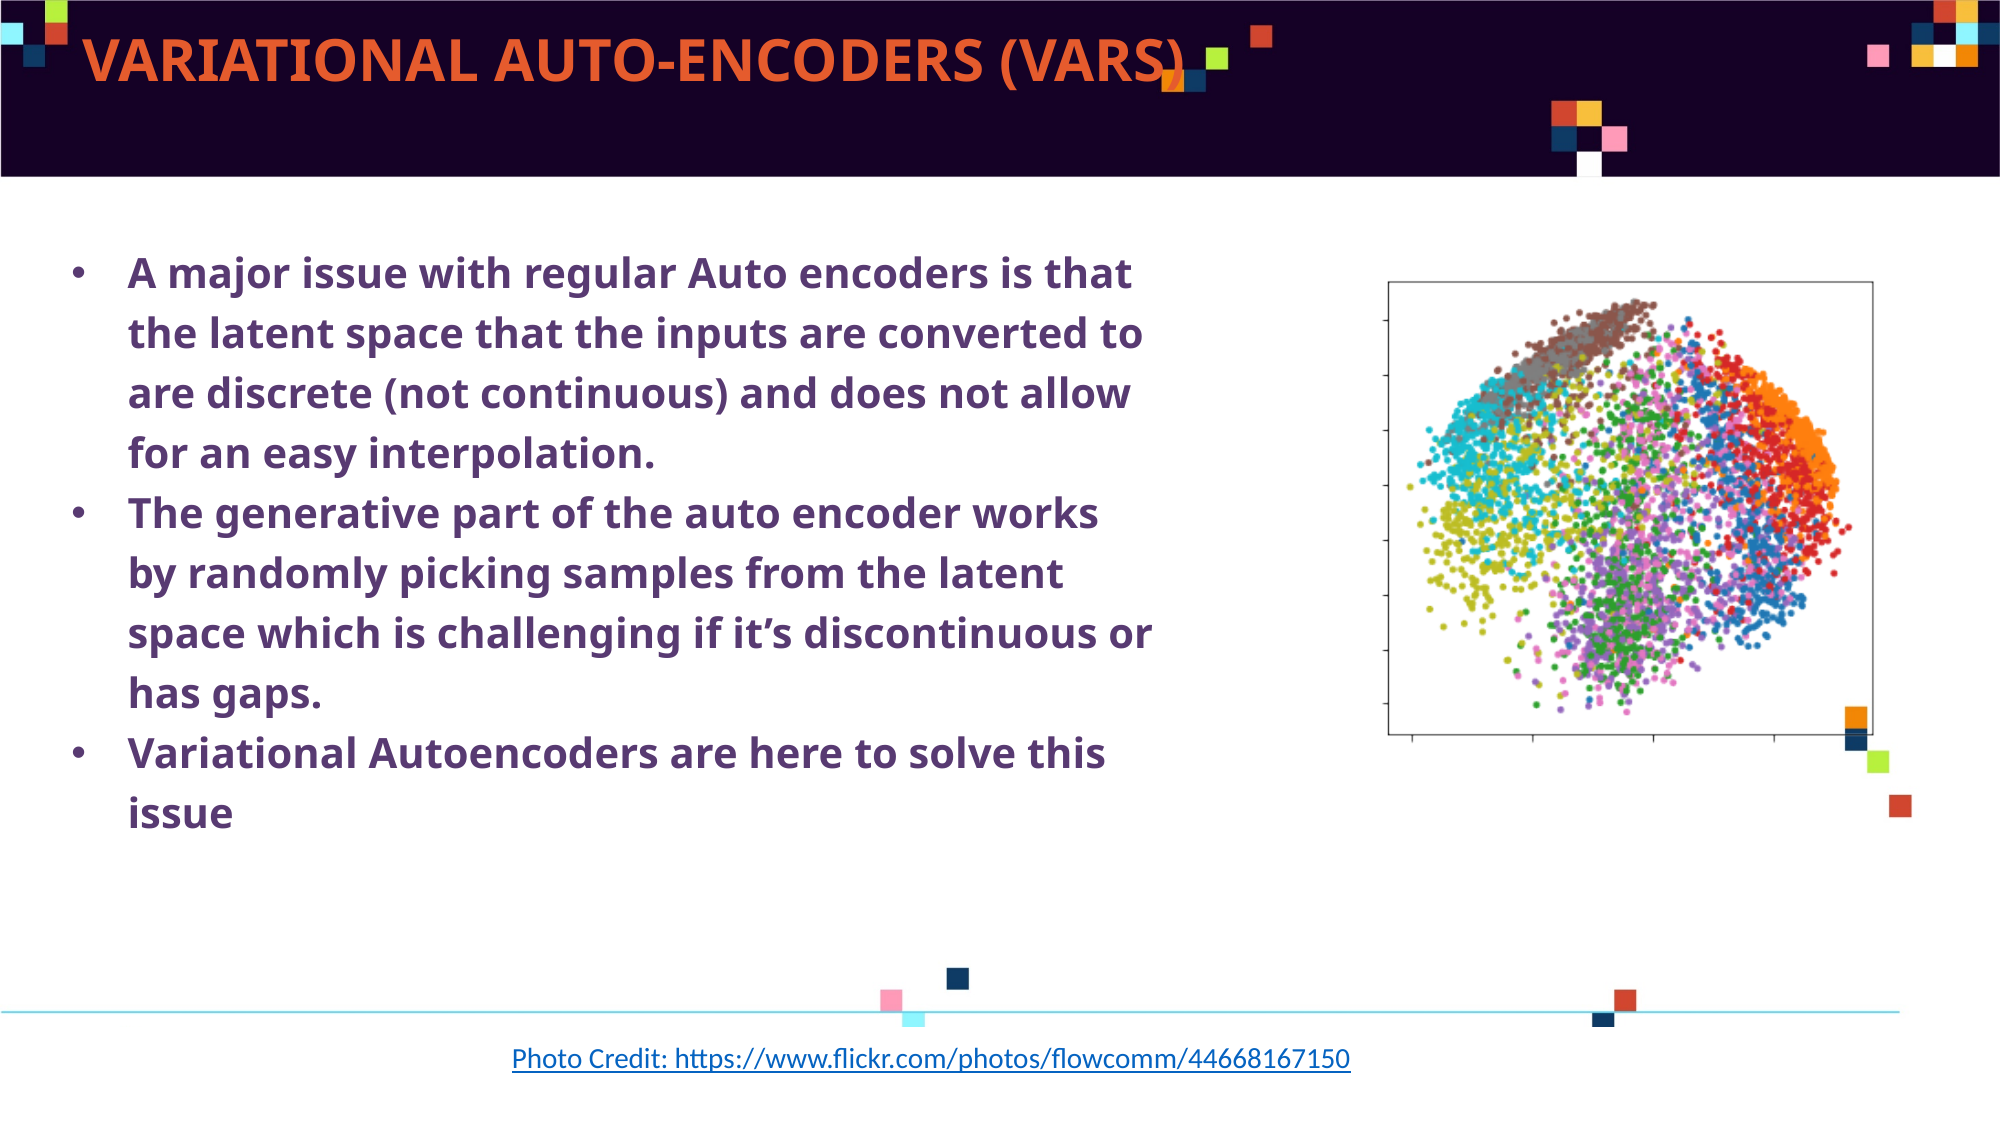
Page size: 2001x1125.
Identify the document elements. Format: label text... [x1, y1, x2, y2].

text_box Photo Credit: https://www.flickr.com/photos/flowcomm/44668167150 [1171, 1032, 1366, 1082]
text_box A major issue with regular Auto encoders is that the latent space that the inputs are converted to are discrete (not continuous) and does not allow for an easy interpolation. The generative part of the auto encoder works by randomly picking samples from the latent space which is challenging if it’s discontinuous or has gaps. Variational Autoencoders are here to solve this issue [56, 1027, 1171, 1084]
picture [0, 0, 2000, 1027]
